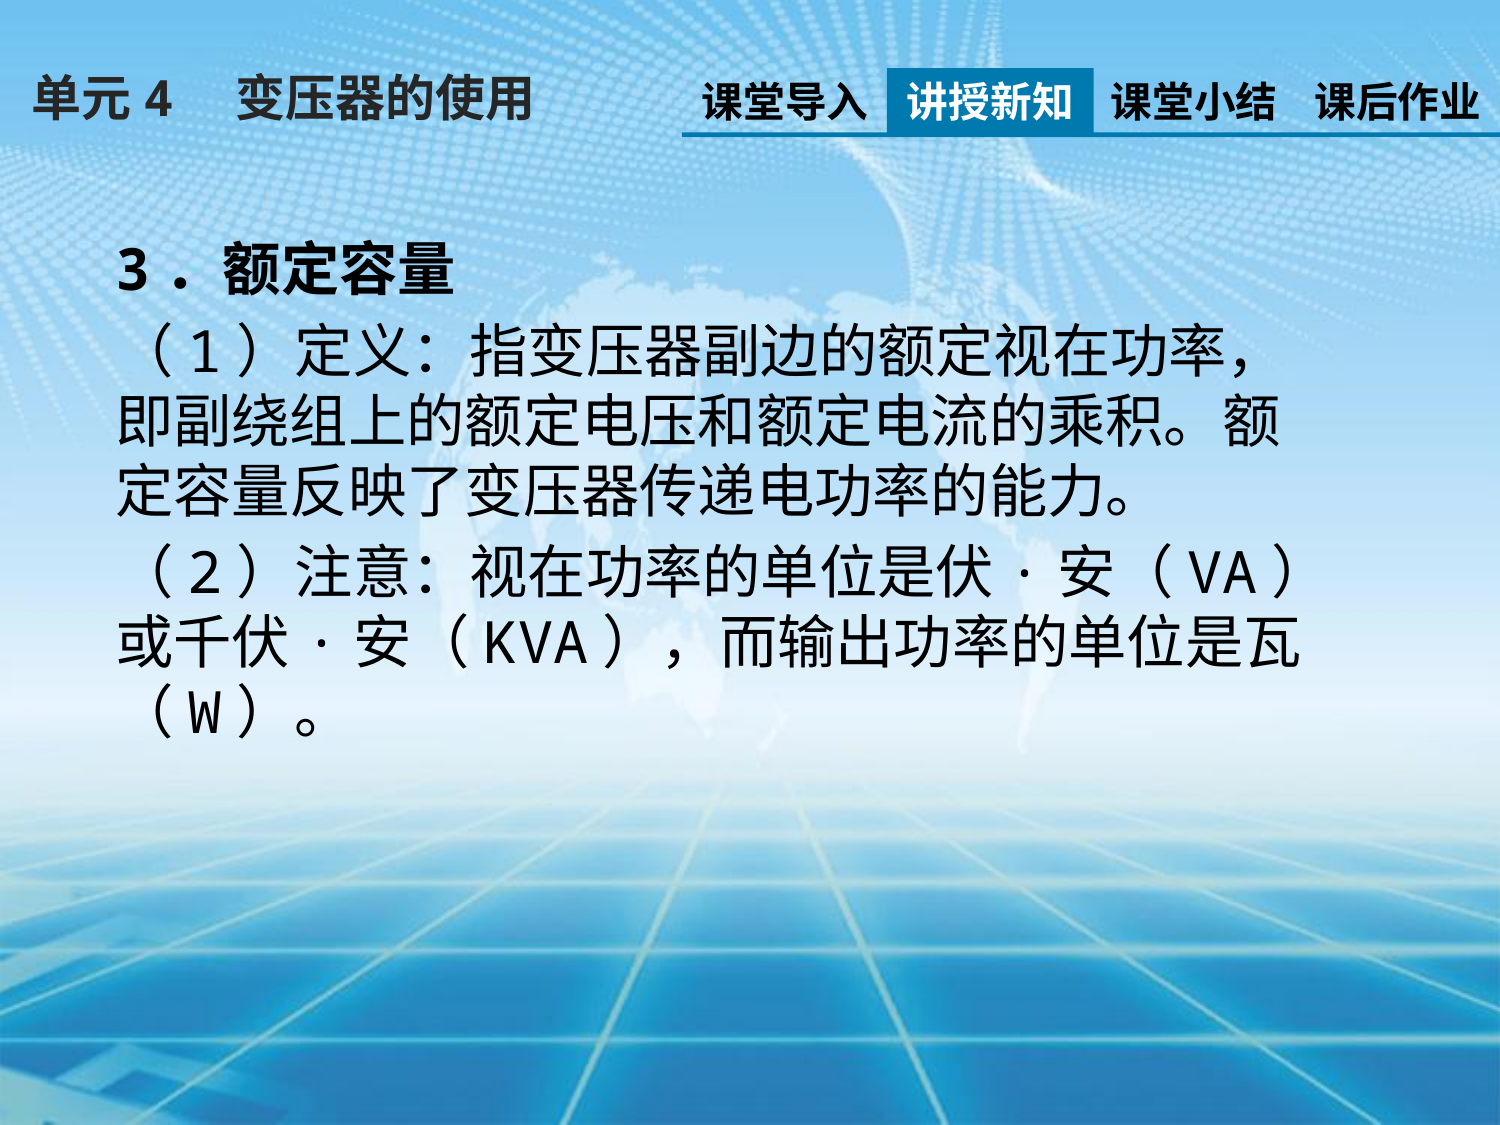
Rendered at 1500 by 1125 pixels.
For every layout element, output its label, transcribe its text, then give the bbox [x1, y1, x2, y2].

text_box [16, 59, 1500, 135]
picture [0, 0, 1500, 1125]
text_box 3．额定容量 （1）定义：指变压器副边的额定视在功率，即副绕组上的额定电压和额定电流的乘积。额定容量反映了变压器传递电功率的能力。 （2）注意：视在功率的单位是伏·安（VA）或千伏·安（KVA），而输出功率的单位是瓦（W）。 [100, 224, 1352, 968]
